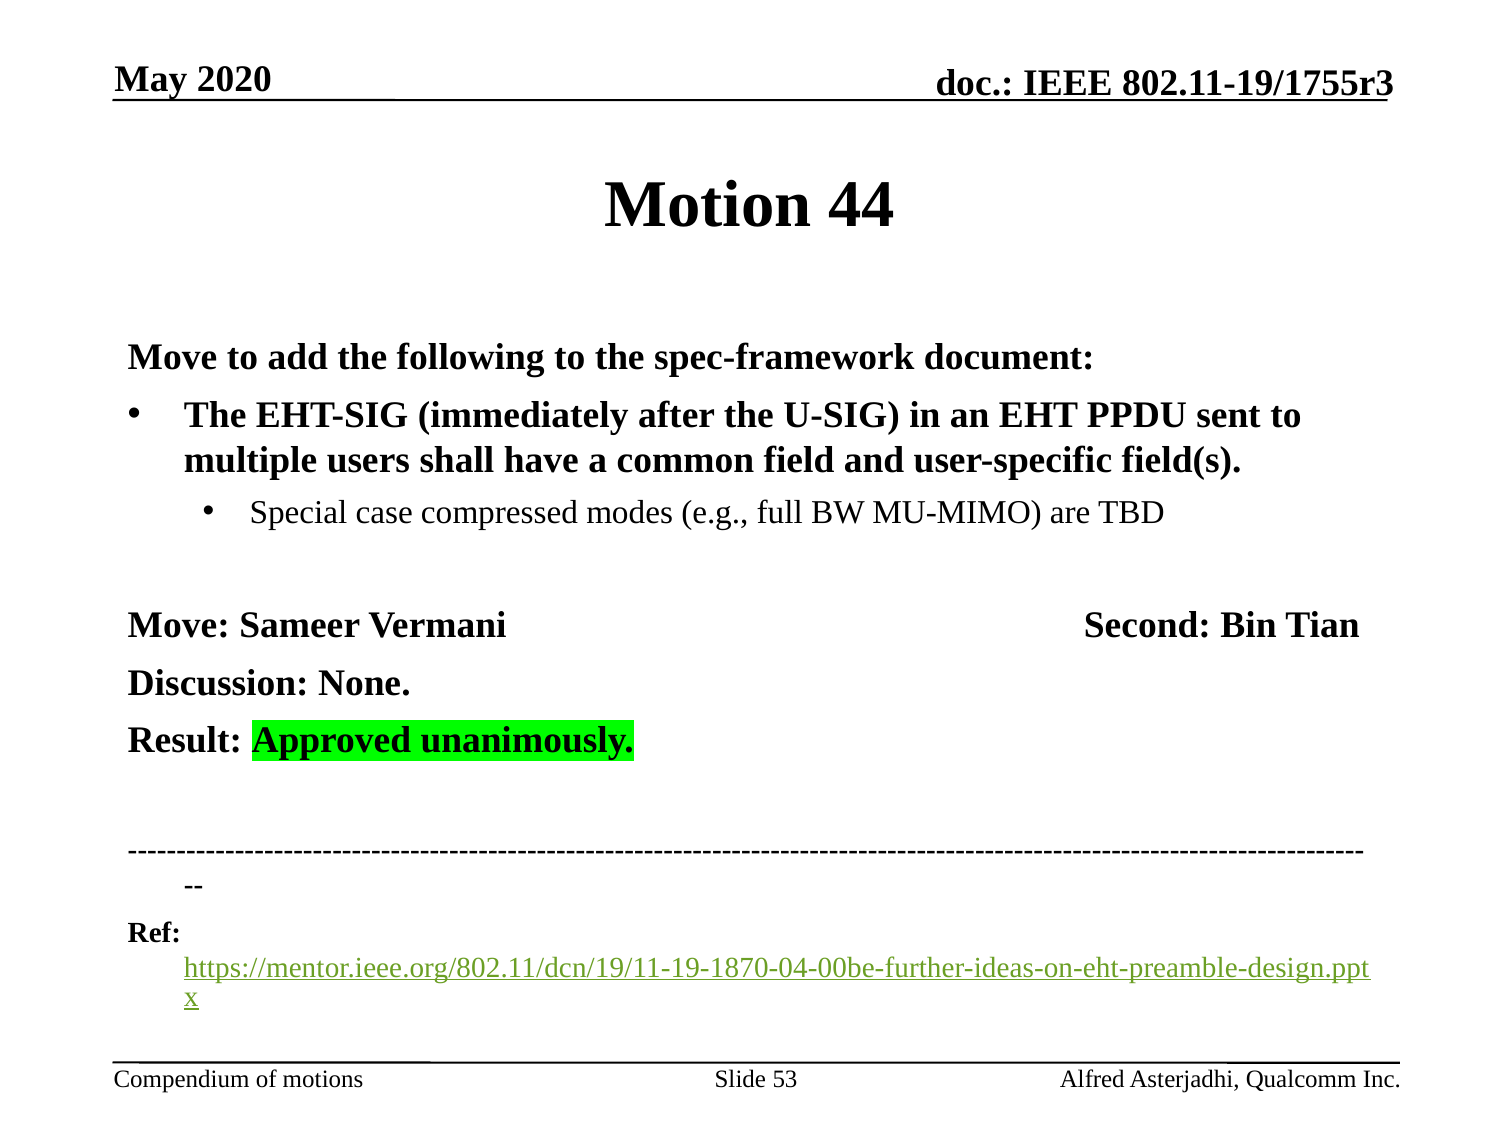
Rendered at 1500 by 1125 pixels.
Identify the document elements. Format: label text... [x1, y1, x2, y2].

title Motion 44 [112, 112, 1388, 288]
list Move to add the following to the spec-framework document: The EHT-SIG (immediately after the U-SIG) in an EHT PPDU sent to multiple users shall have a common field and user-specific field(s). Special case compressed modes (e.g., full BW MU-MIMO) are TBD Move: Sameer Vermani Second: Bin Tian Discussion: None. Result: Approved unanimously. --------------------------------------------------------------------------------------------------------------------------------- Ref: https://mentor.ieee.org/802.11/dcn/19/11-19-1870-04-00be-further-ideas-on-eht-preamble-design.pptx [112, 324, 1388, 1063]
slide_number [114, 54, 423, 100]
footer Alfred Asterjadhi, Qualcomm Inc. [878, 1061, 1402, 1093]
slide_number Slide 53 [712, 1061, 800, 1123]
